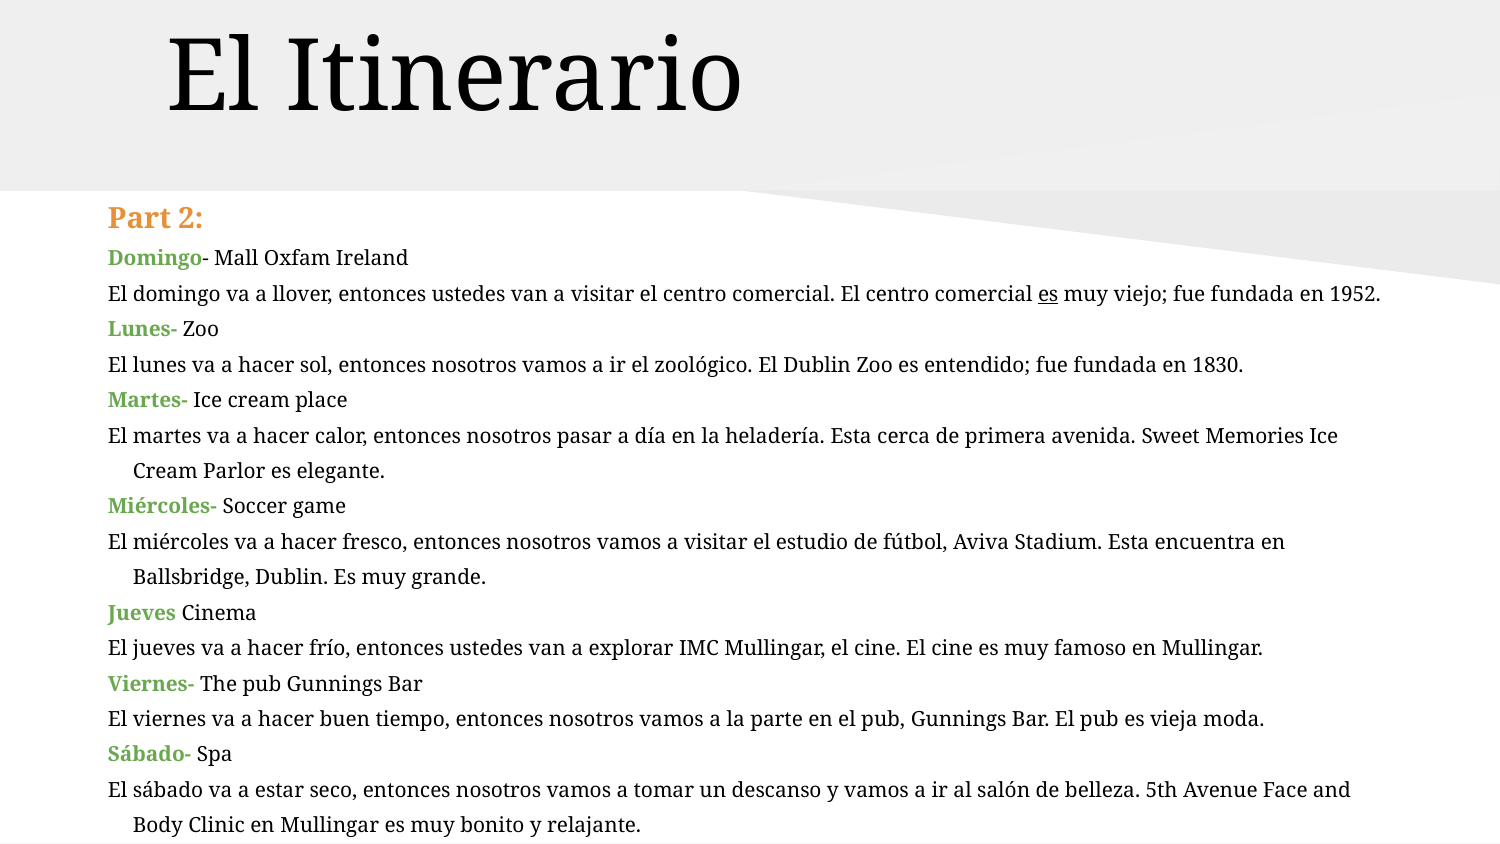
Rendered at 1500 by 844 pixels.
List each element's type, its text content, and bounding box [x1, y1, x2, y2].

title El Itinerario [75, 0, 1425, 141]
list Part 2: Domingo- Mall Oxfam Ireland El domingo va a llover, entonces ustedes van a visitar el centro comercial. El centro comercial es muy viejo; fue fundada en 1952. Lunes- Zoo El lunes va a hacer sol, entonces nosotros vamos a ir el zoológico. El Dublin Zoo es entendido; fue fundada en 1830. Martes- Ice cream place El martes va a hacer calor, entonces nosotros pasar a día en la heladería. Esta cerca de primera avenida. Sweet Memories Ice Cream Parlor es elegante. Miércoles- Soccer game El miércoles va a hacer fresco, entonces nosotros vamos a visitar el estudio de fútbol, Aviva Stadium. Esta encuentra en Ballsbridge, Dublin. Es muy grande. Jueves Cinema El jueves va a hacer frío, entonces ustedes van a explorar IMC Mullingar, el cine. El cine es muy famoso en Mullingar. Viernes- The pub Gunnings Bar El viernes va a hacer buen tiempo, entonces nosotros vamos a la parte en el pub, Gunnings Bar. El pub es vieja moda. Sábado- Spa El sábado va a estar seco, entonces nosotros vamos a tomar un descanso y vamos a ir al salón de belleza. 5th Avenue Face and Body Clinic en Mullingar es muy bonito y relajante. [61, 169, 1412, 844]
